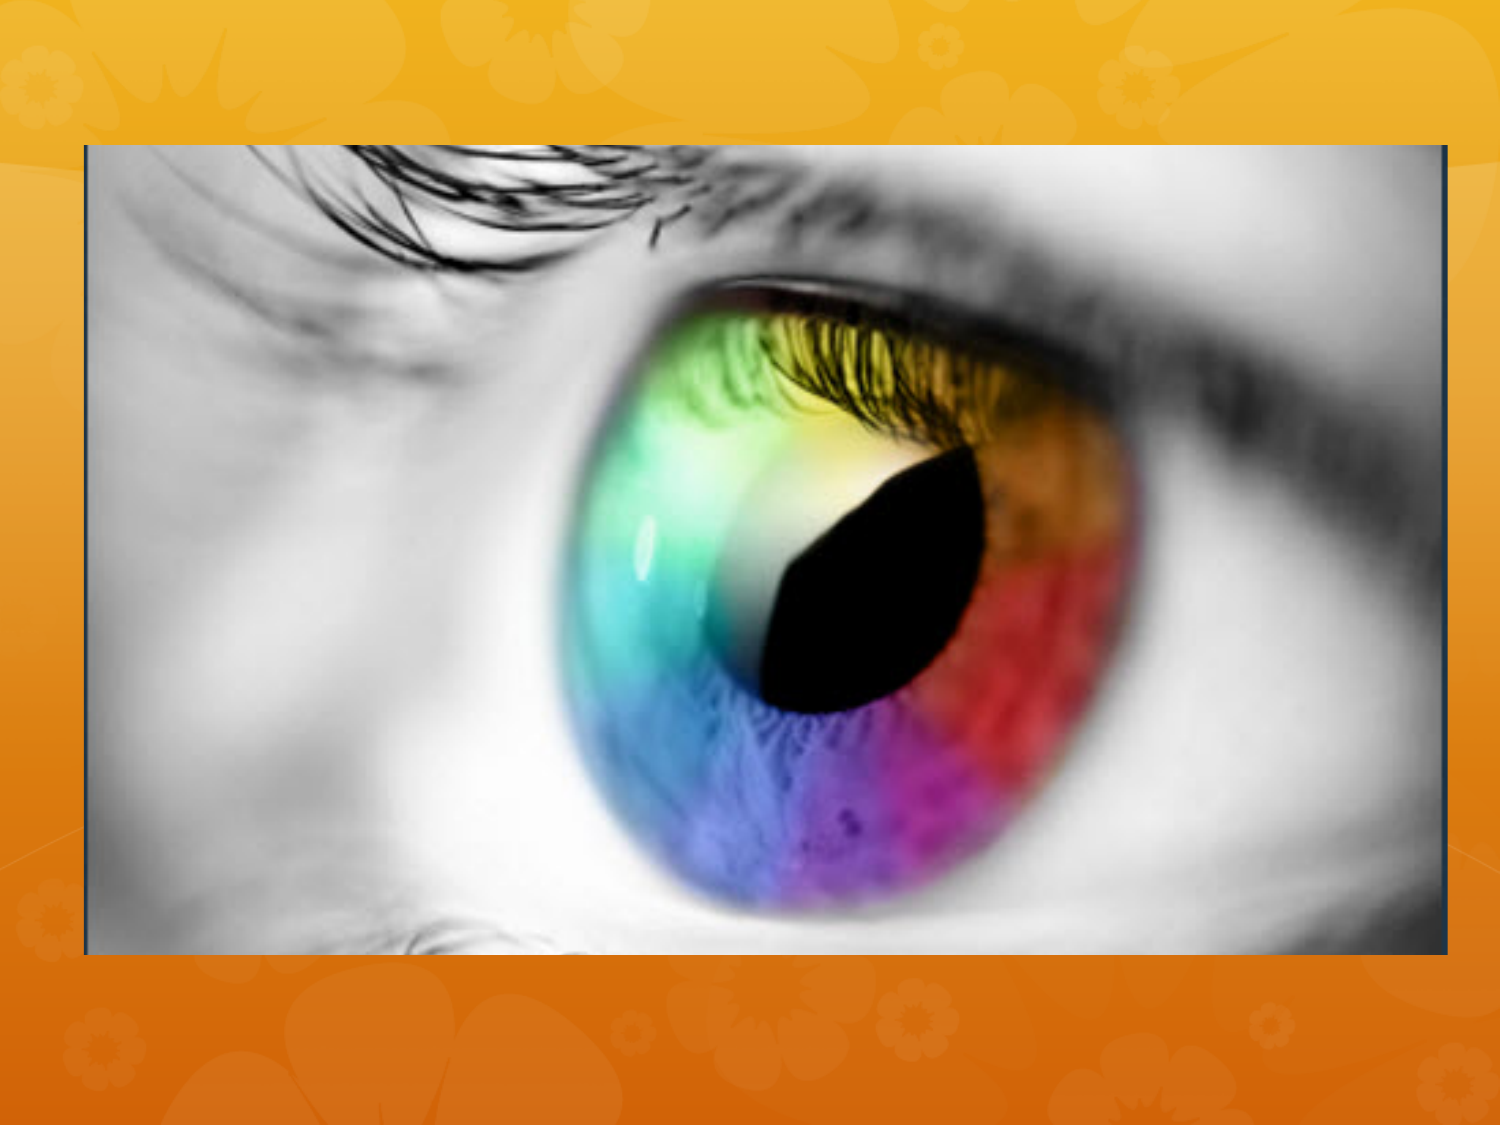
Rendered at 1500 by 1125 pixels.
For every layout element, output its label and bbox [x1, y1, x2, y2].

picture [0, 0, 1500, 1125]
list [83, 145, 1448, 955]
